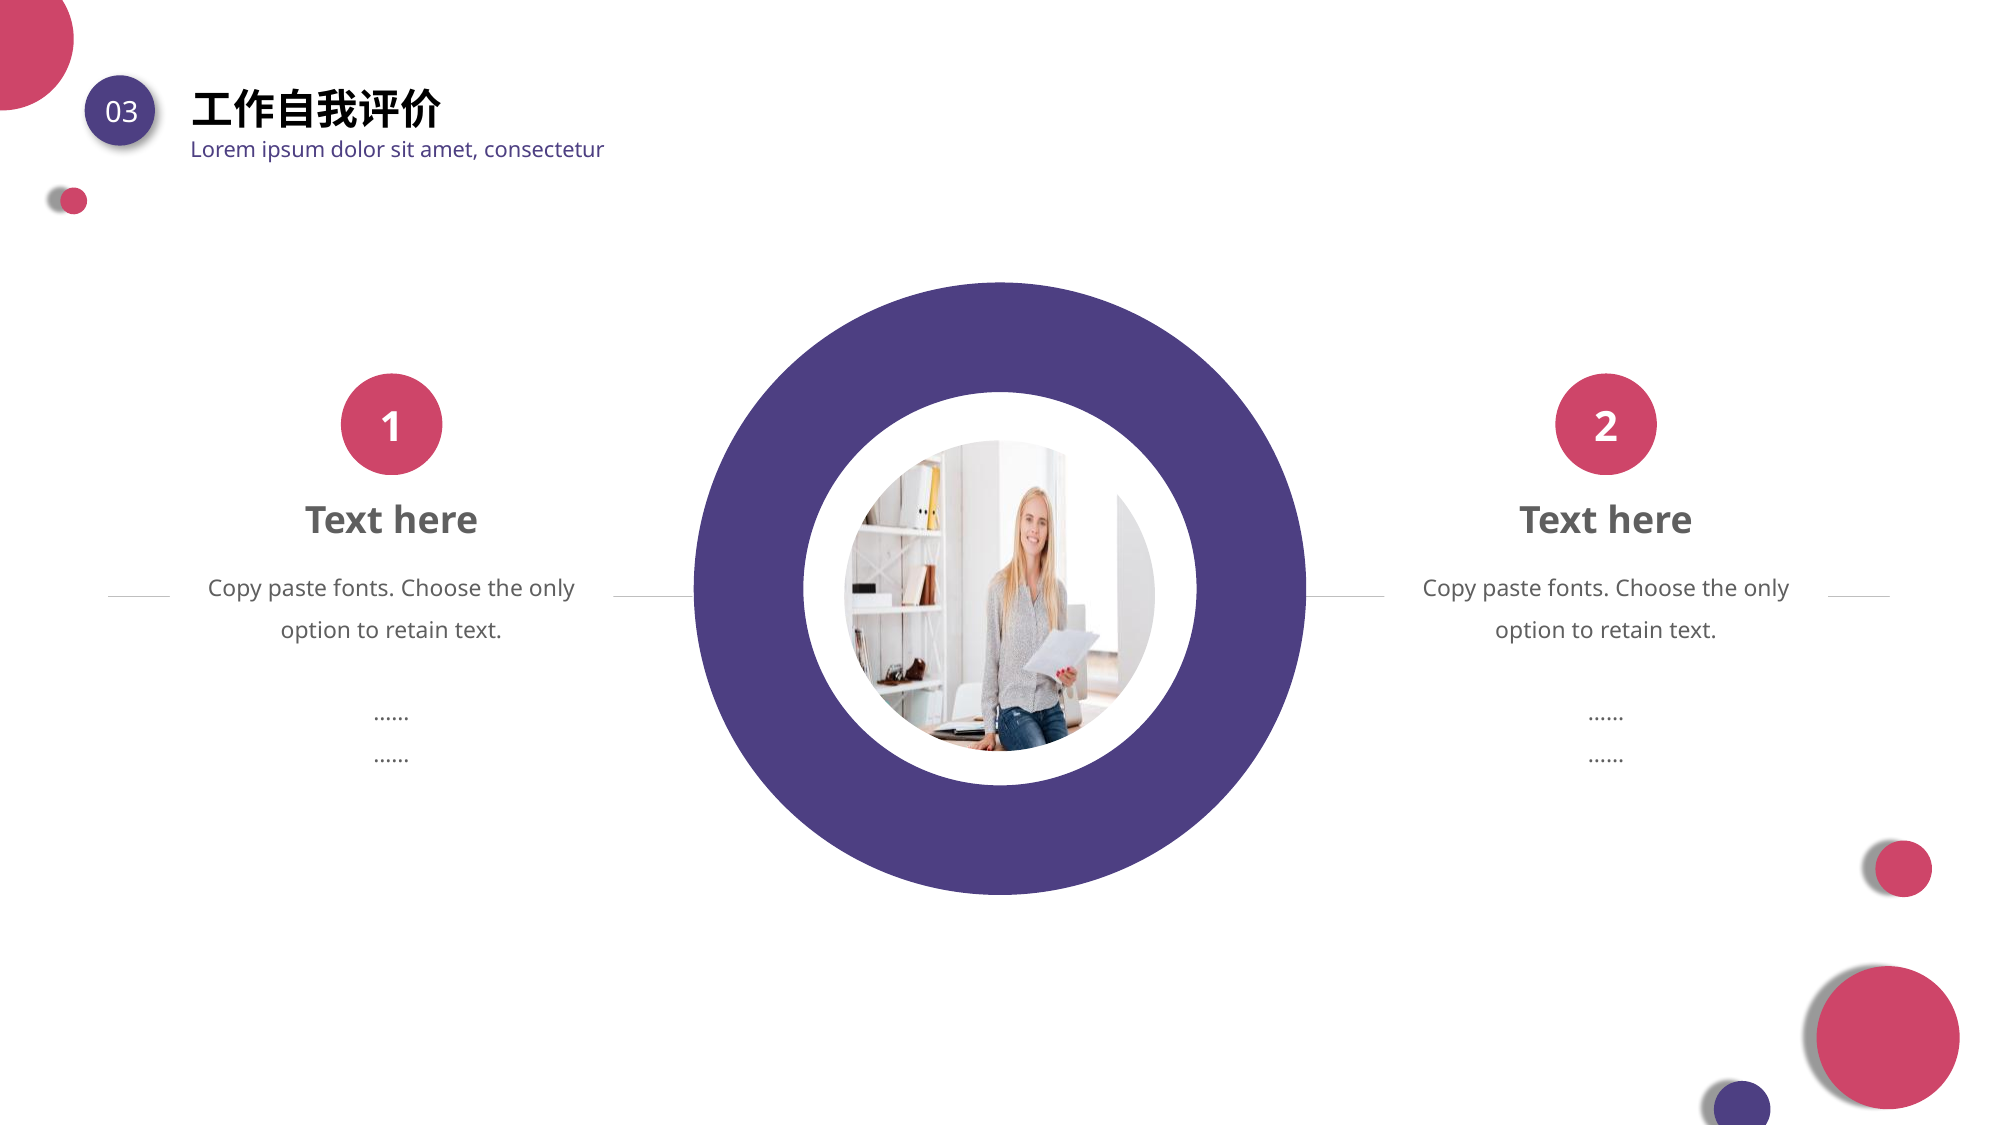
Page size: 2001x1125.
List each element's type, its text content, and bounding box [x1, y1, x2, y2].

text_box [692, 281, 1308, 897]
text_box [83, 89, 90, 131]
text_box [169, 373, 614, 819]
text_box [1815, 965, 1961, 1111]
text_box [1874, 839, 1934, 899]
text_box [843, 439, 1157, 753]
text_box [1712, 1079, 1772, 1125]
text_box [1384, 373, 1828, 819]
text_box [93, 74, 147, 86]
text_box 03 [90, 86, 183, 137]
text_box [0, 0, 75, 112]
text_box 工作自我评价 [176, 75, 458, 127]
text_box Lorem ipsum dolor sit amet, consectetur [175, 127, 733, 169]
text_box [59, 186, 89, 216]
text_box [95, 137, 145, 147]
